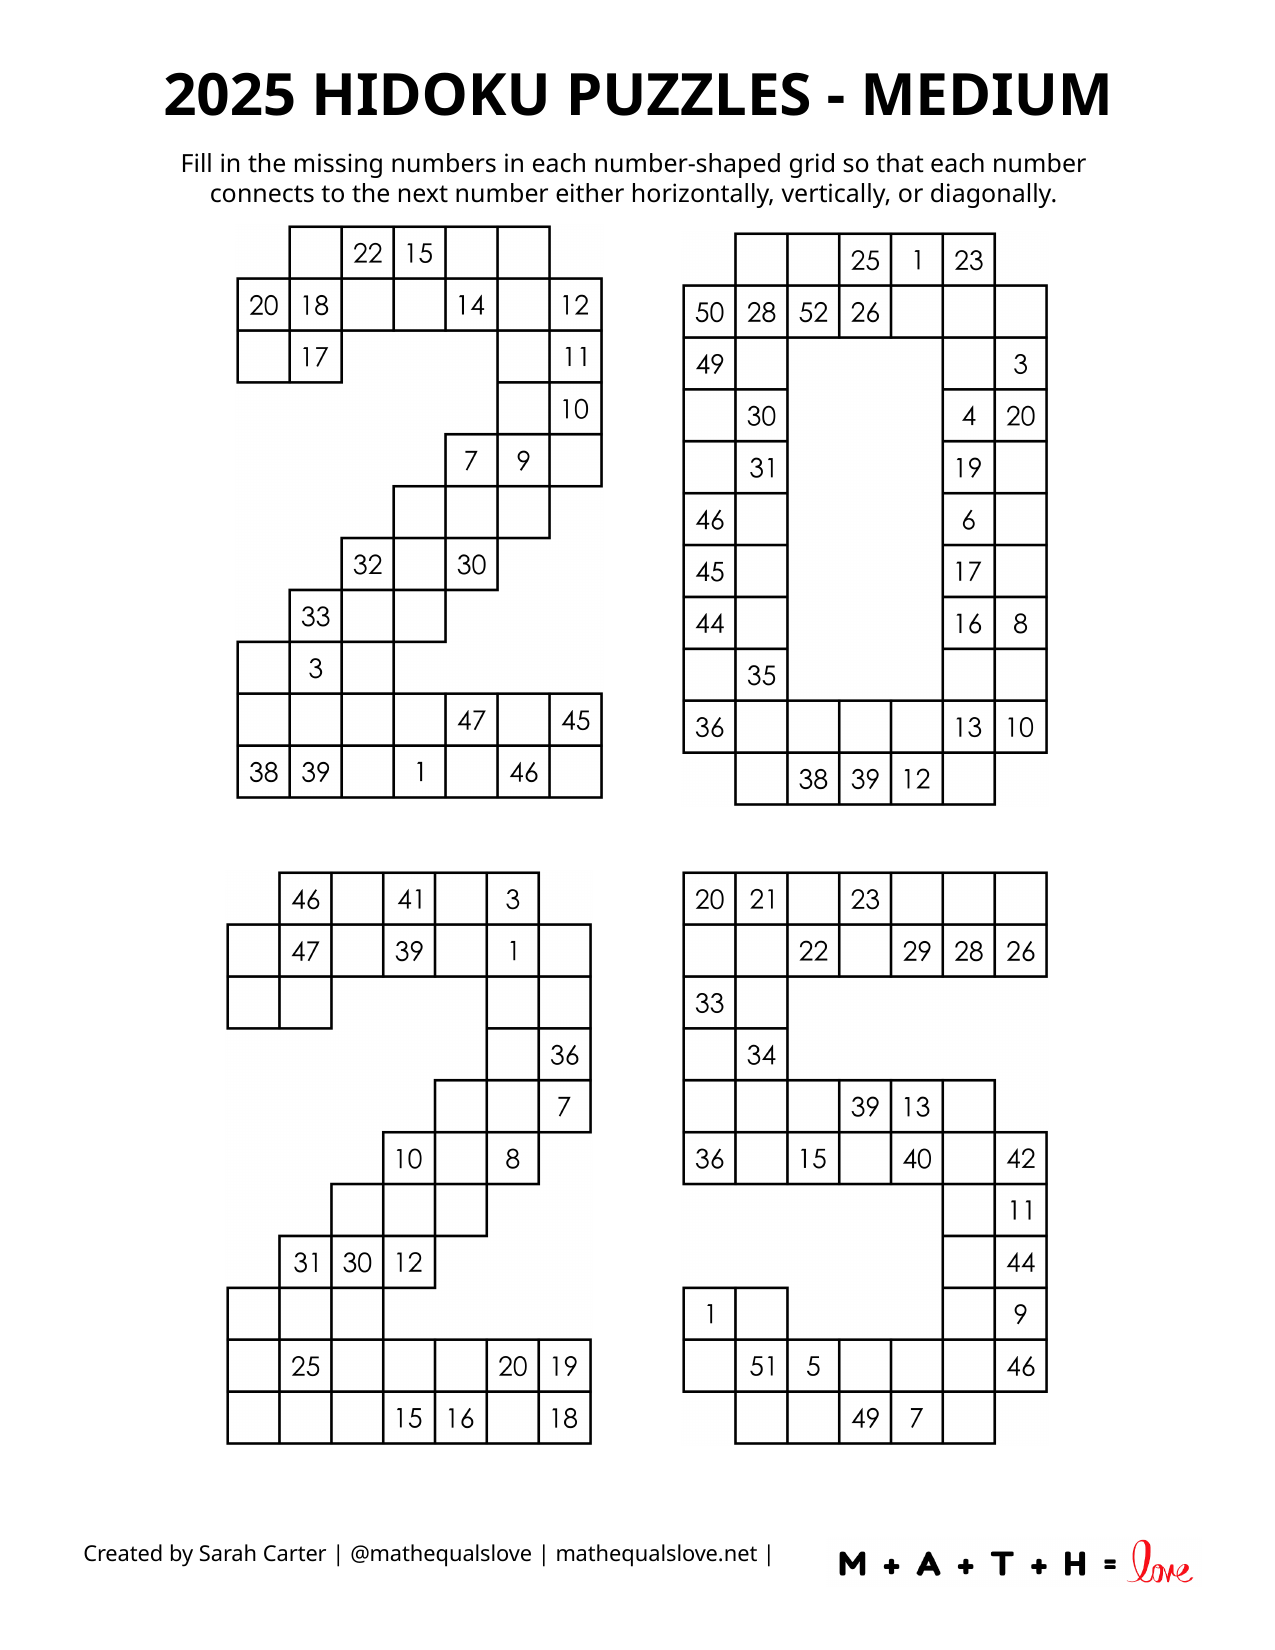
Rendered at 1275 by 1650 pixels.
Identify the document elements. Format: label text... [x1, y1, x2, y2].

picture [680, 870, 1050, 1447]
picture [826, 1536, 1203, 1588]
text_box 2025 HIDOKU PUZZLES - MEDIUM [66, 50, 1211, 135]
picture [680, 230, 1050, 807]
text_box Fill in the missing numbers in each number-shaped grid so that each number connects to the next number either horizontally, vertically, or diagonally. [0, 140, 1275, 216]
picture [224, 870, 594, 1447]
text_box Created by Sarah Carter | @mathequalslove | mathequalslove.net | [68, 1532, 986, 1574]
picture [234, 224, 604, 801]
